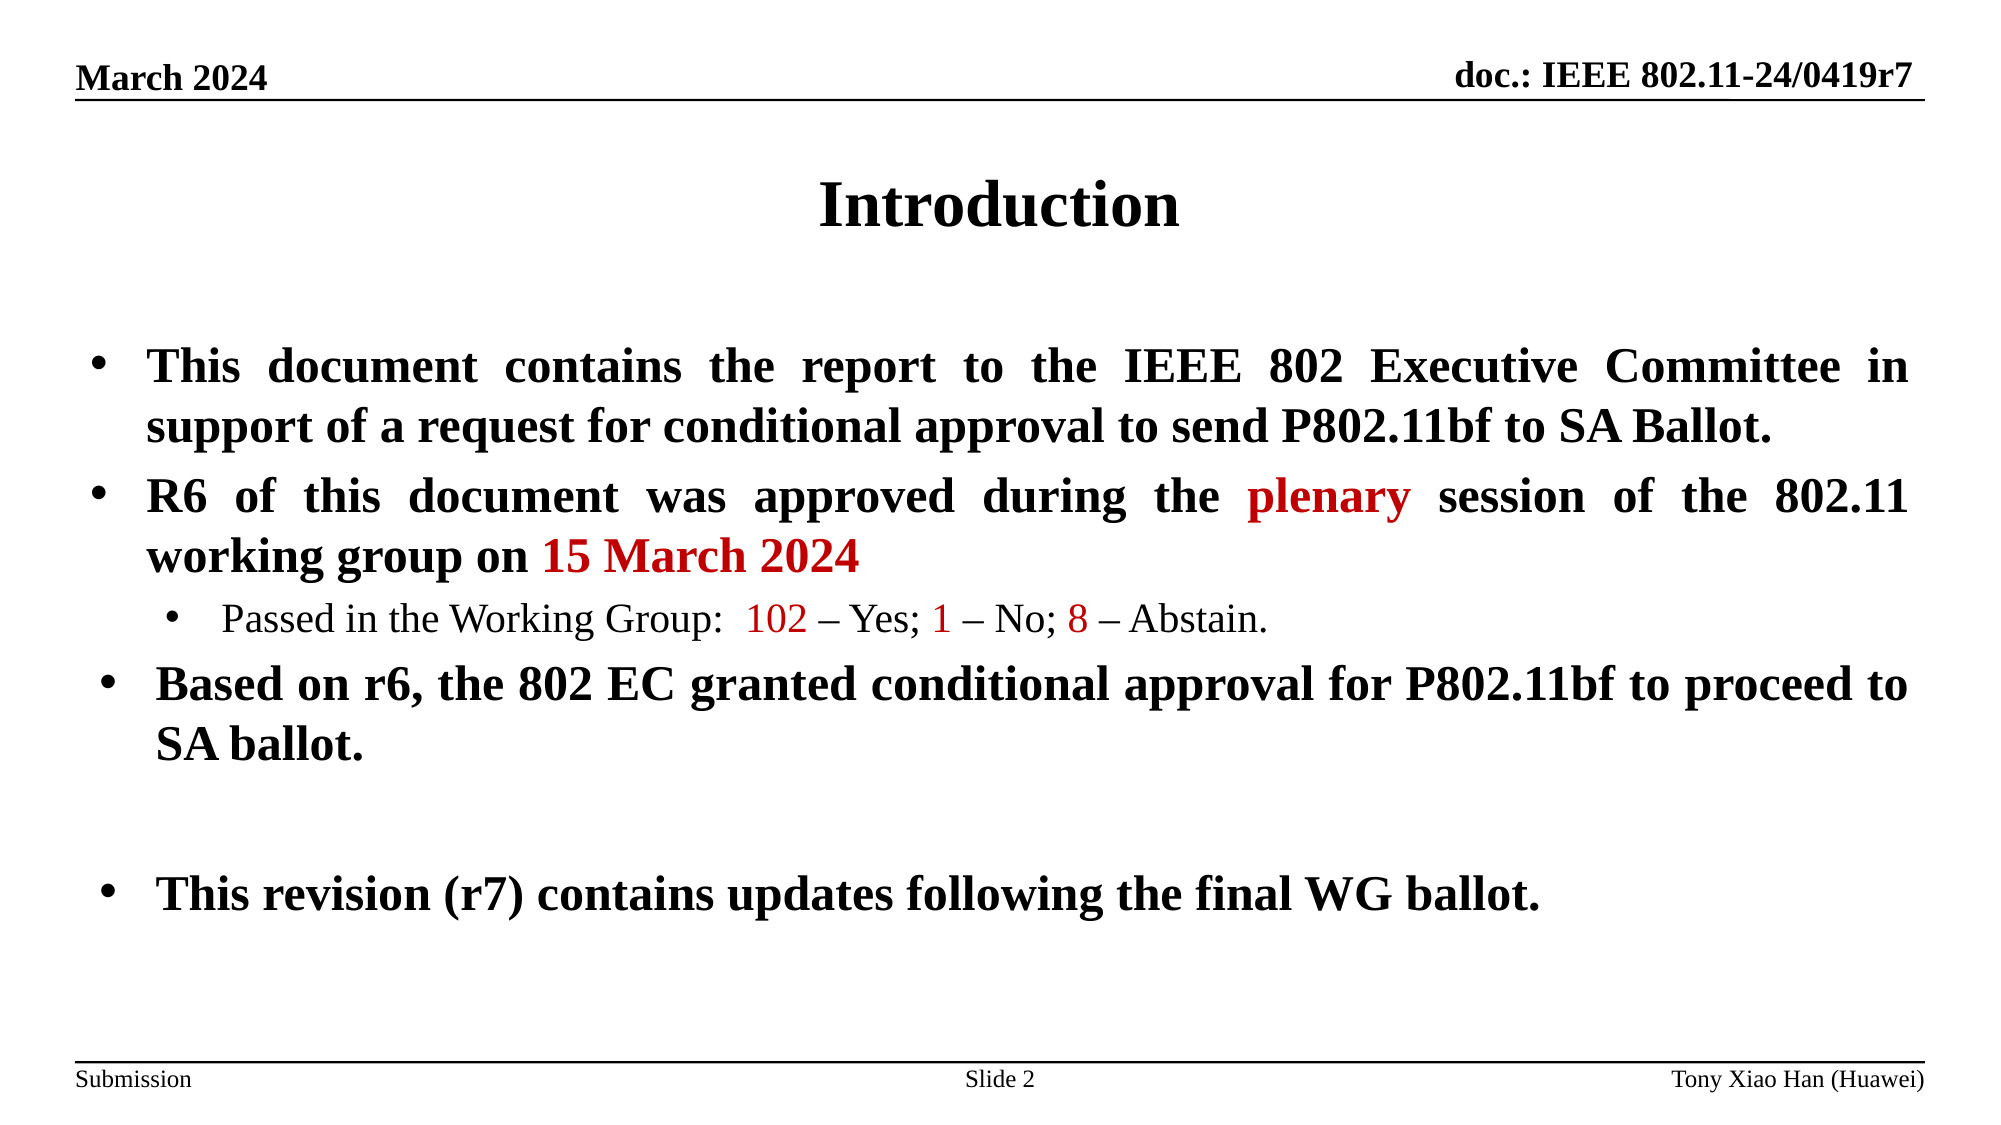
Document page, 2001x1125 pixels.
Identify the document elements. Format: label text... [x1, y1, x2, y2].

title Introduction [150, 112, 1850, 288]
list This document contains the report to the IEEE 802 Executive Committee in support of a request for conditional approval to send P802.11bf to SA Ballot. R6 of this document was approved during the plenary session of the 802.11 working group on 15 March 2024 Passed in the Working Group: 102 – Yes; 1 – No; 8 – Abstain. Based on r6, the 802 EC granted conditional approval for P802.11bf to proceed to SA ballot. This revision (r7) contains updates following the final WG ballot. [75, 324, 1925, 1000]
